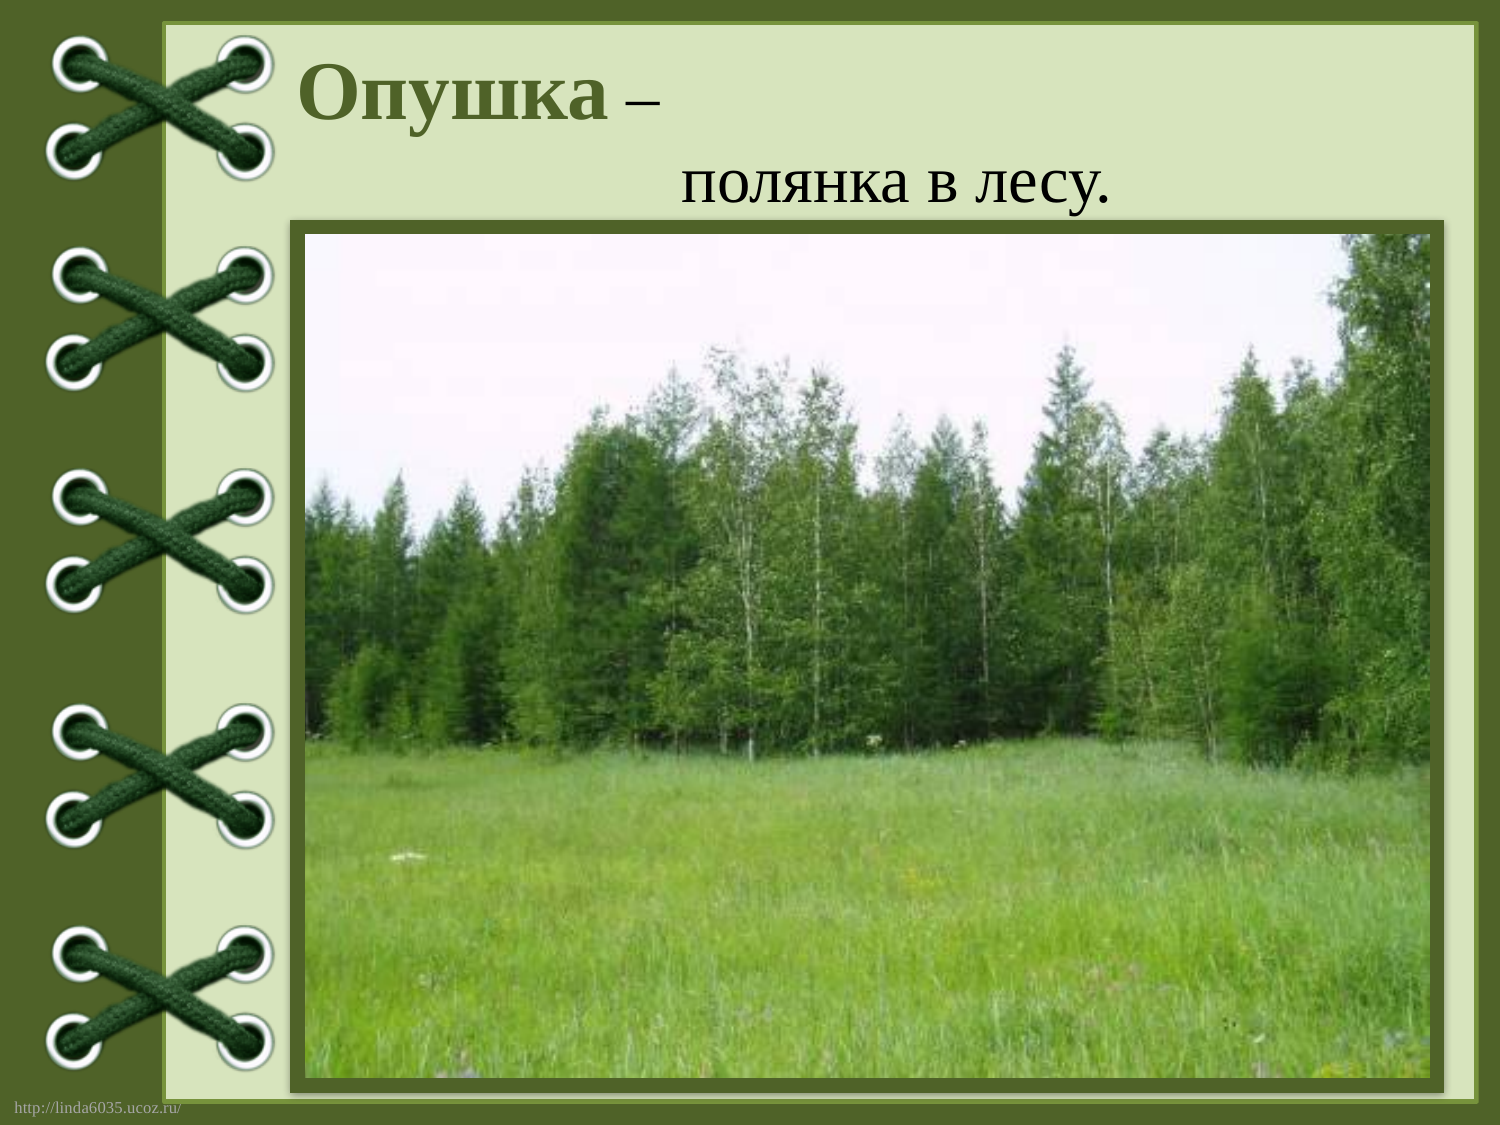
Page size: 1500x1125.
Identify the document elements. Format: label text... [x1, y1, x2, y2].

picture [35, 691, 286, 866]
picture [304, 234, 1430, 1079]
picture [35, 456, 286, 631]
picture [35, 23, 286, 198]
picture [35, 234, 286, 409]
picture [35, 913, 286, 1088]
text_box Опушка – полянка в лесу. [281, 28, 1442, 224]
